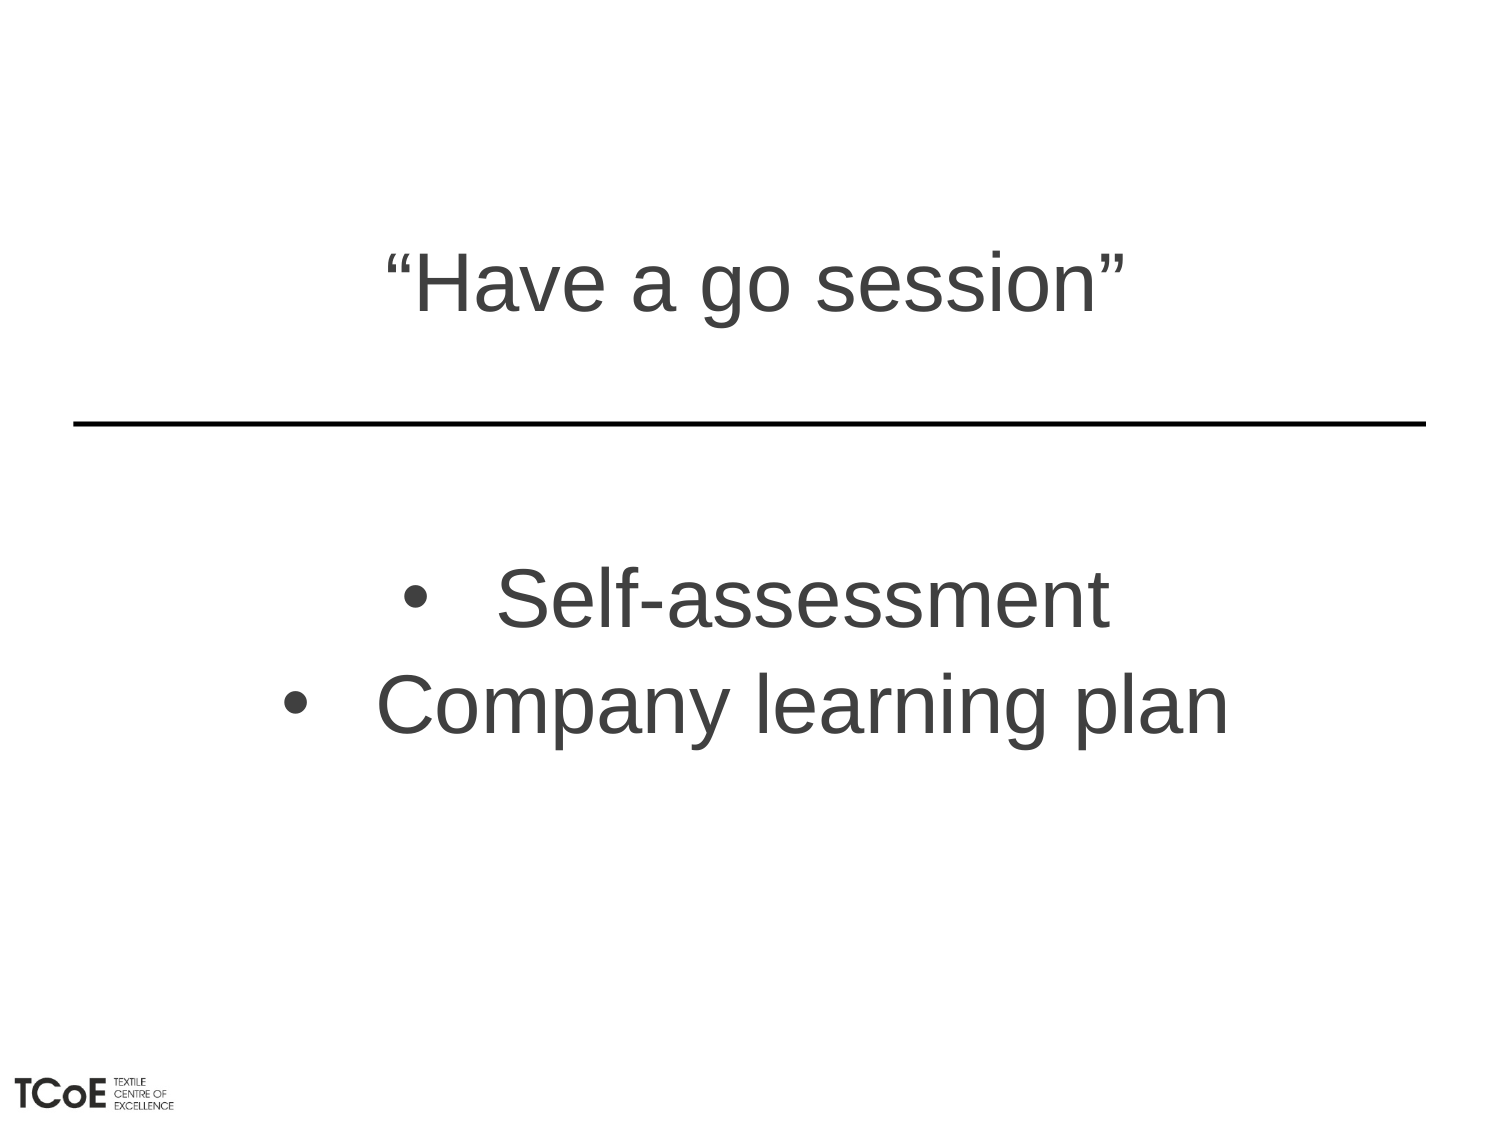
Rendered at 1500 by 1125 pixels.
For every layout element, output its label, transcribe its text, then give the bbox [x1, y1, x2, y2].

picture [73, 418, 1427, 431]
picture [12, 1064, 191, 1115]
list “Have a go session” Self-assessment Company learning plan [79, 231, 1433, 341]
